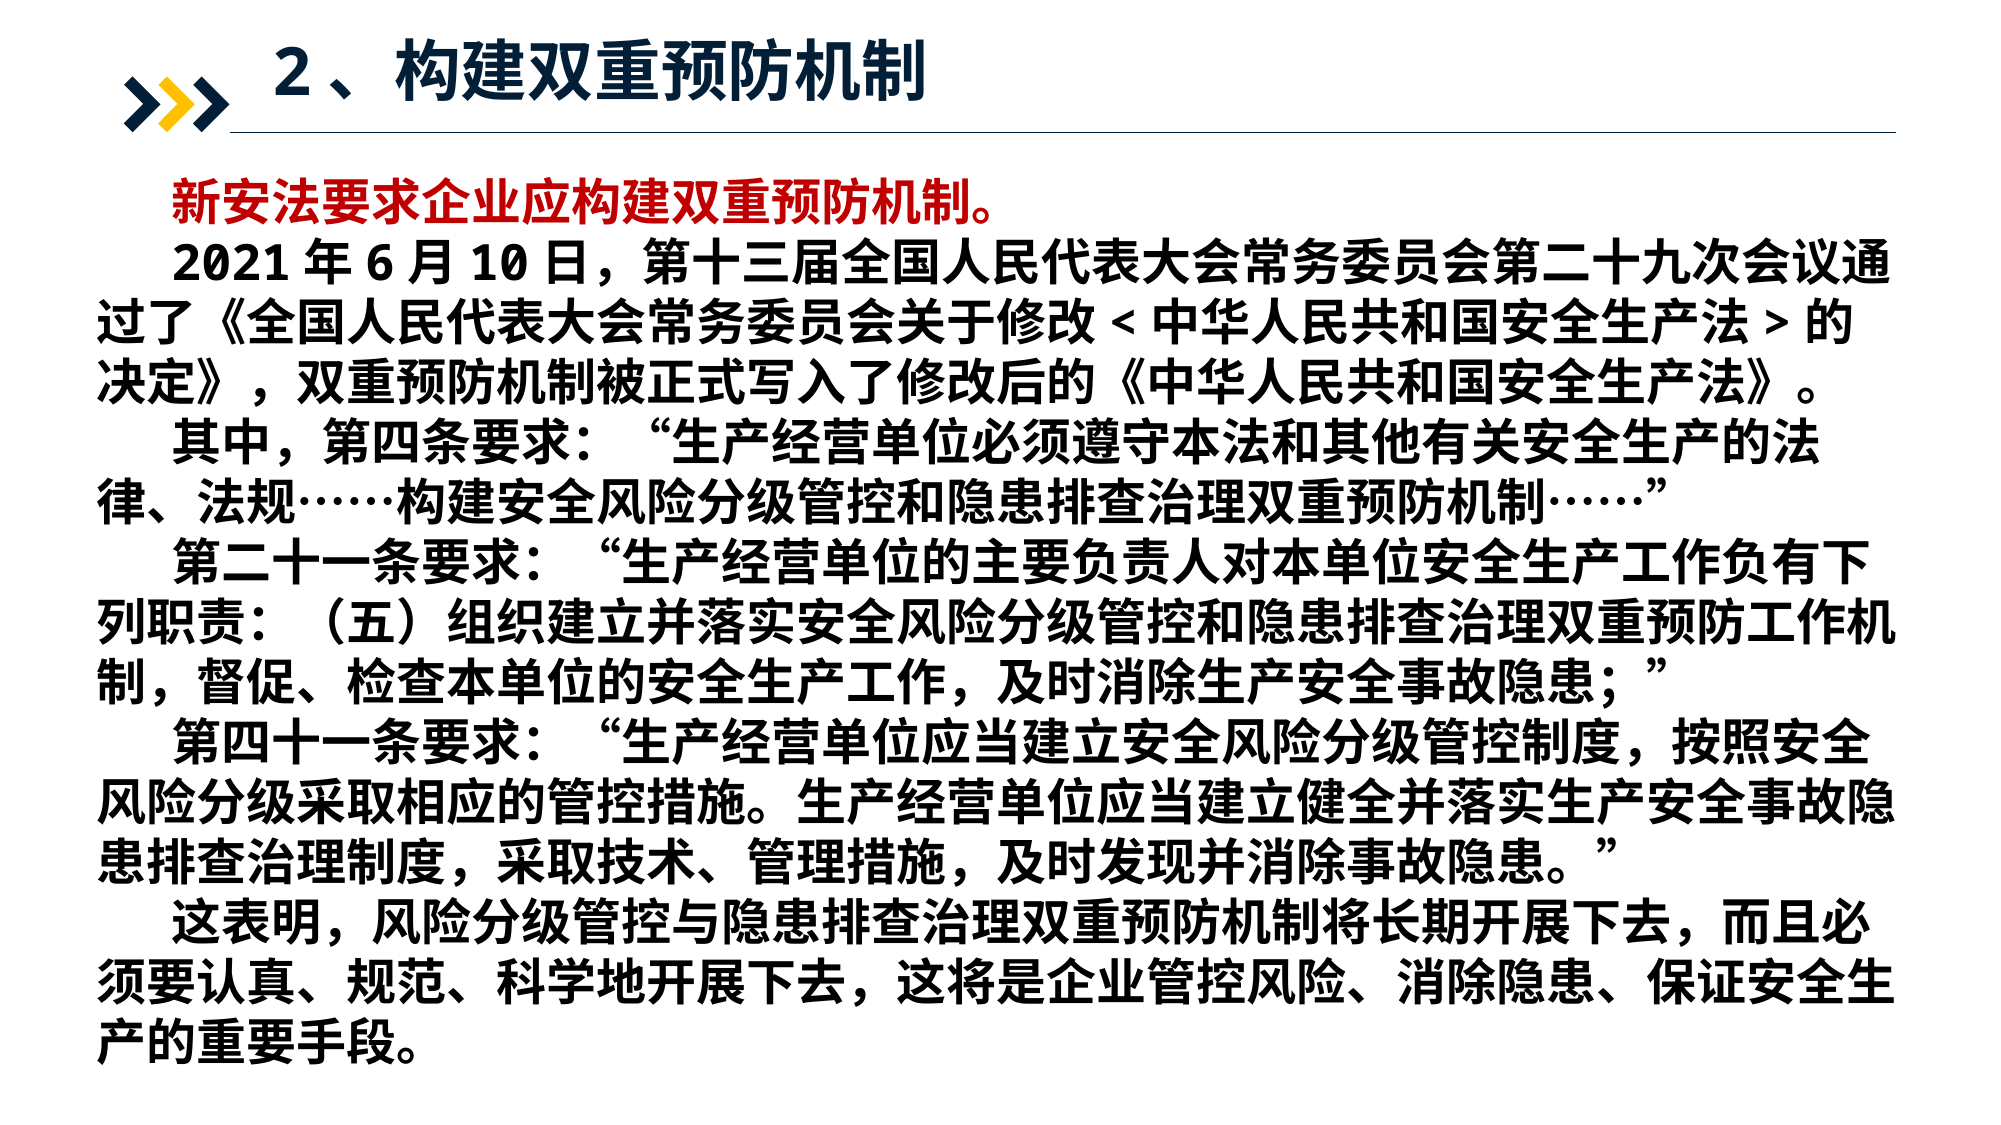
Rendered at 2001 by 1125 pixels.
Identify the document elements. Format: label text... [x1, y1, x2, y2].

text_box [123, 76, 1897, 133]
text_box 2、构建双重预防机制 [262, 22, 1218, 76]
text_box 新安法要求企业应构建双重预防机制。 2021年6月10日，第十三届全国人民代表大会常务委员会第二十九次会议通过了《全国人民代表大会常务委员会关于修改<中华人民共和国安全生产法>的决定》，双重预防机制被正式写入了修改后的《中华人民共和国安全生产法》。 其中，第四条要求：“生产经营单位必须遵守本法和其他有关安全生产的法律、法规……构建安全风险分级管控和隐患排查治理双重预防机制……” 第二十一条要求：“生产经营单位的主要负责人对本单位安全生产工作负有下列职责：（五）组织建立并落实安全风险分级管控和隐患排查治理双重预防工作机制，督促、检查本单位的安全生产工作，及时消除生产安全事故隐患；” 第四十一条要求：“生产经营单位应当建立安全风险分级管控制度，按照安全风险分级采取相应的管控措施。生产经营单位应当建立健全并落实生产安全事故隐患排查治理制度，采取技术、管理措施，及时发现并消除事故隐患。” 这表明，风险分级管控与隐患排查治理双重预防机制将长期开展下去，而且必须要认真、规范、科学地开展下去，这将是企业管控风险、消除隐患、保证安全生产的重要手段。 [81, 163, 1919, 1125]
